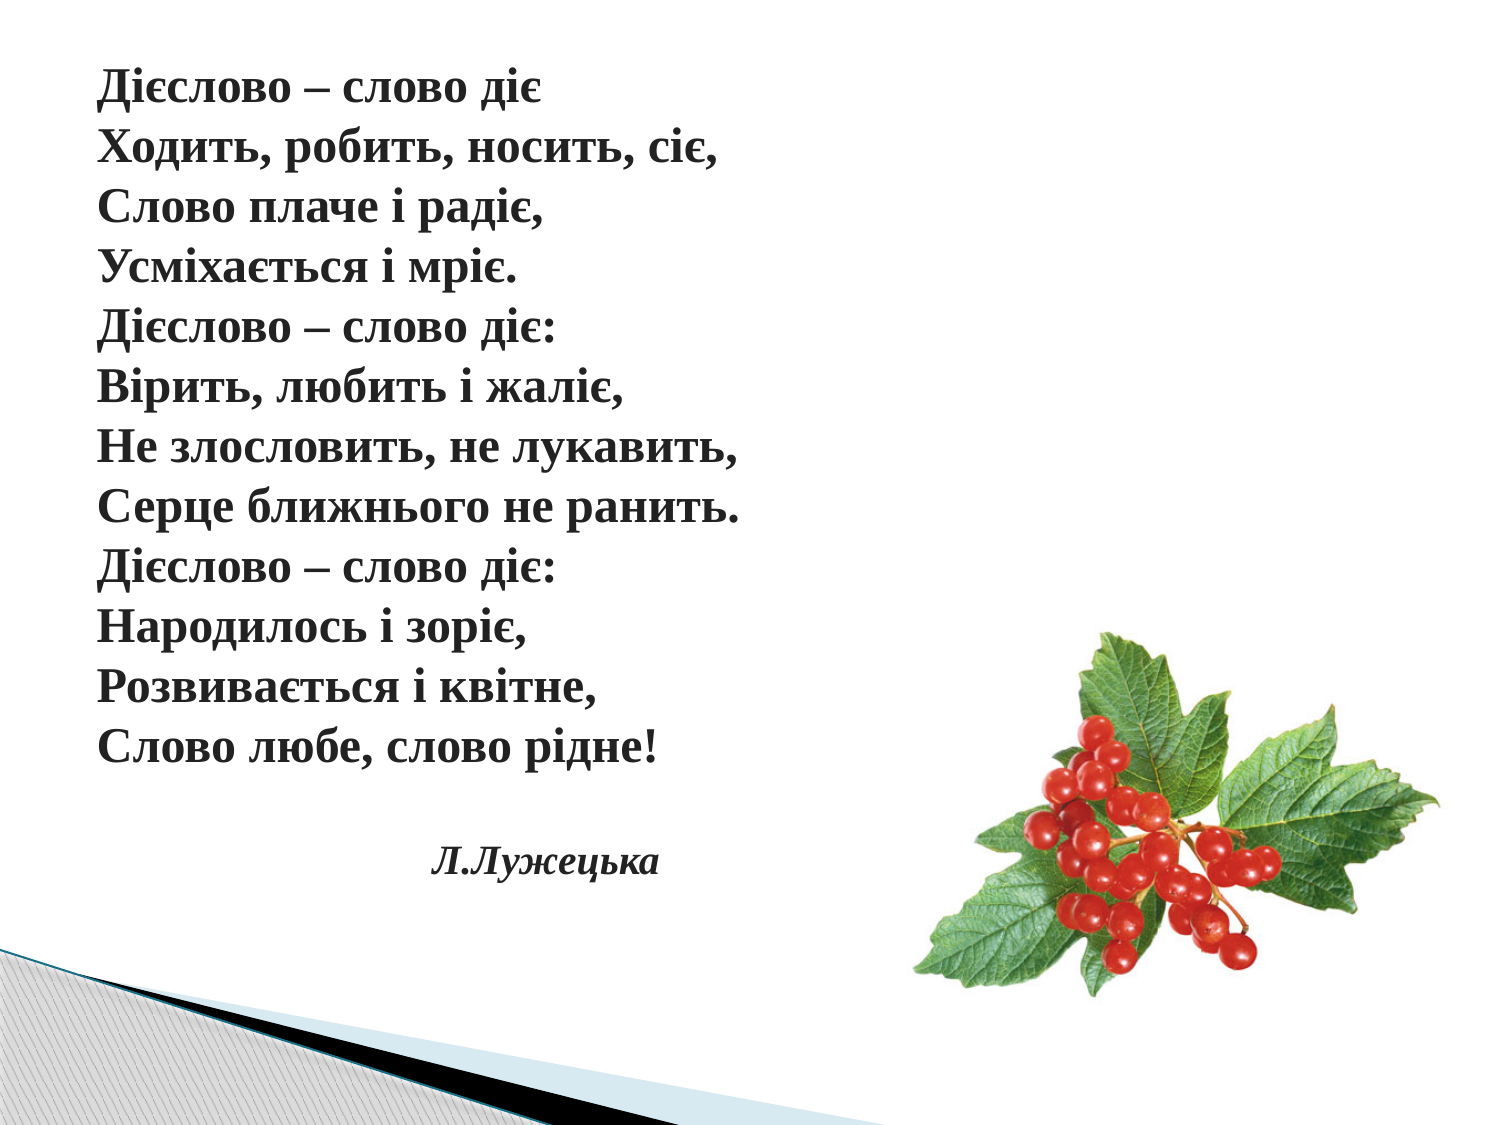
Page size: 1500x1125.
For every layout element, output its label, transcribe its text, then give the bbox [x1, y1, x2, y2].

text_box Дієслово – слово діє Ходить, робить, носить, сіє, Слово плаче і радіє, Усміхається і мріє. Дієслово – слово діє: Вірить, любить і жаліє, Не злословить, не лукавить, Серце ближнього не ранить. Дієслово – слово діє: Народилось і зоріє, Розвивається і квітне, Слово любе, слово рідне! Л.Лужецька [81, 45, 774, 890]
picture [890, 527, 1457, 1094]
